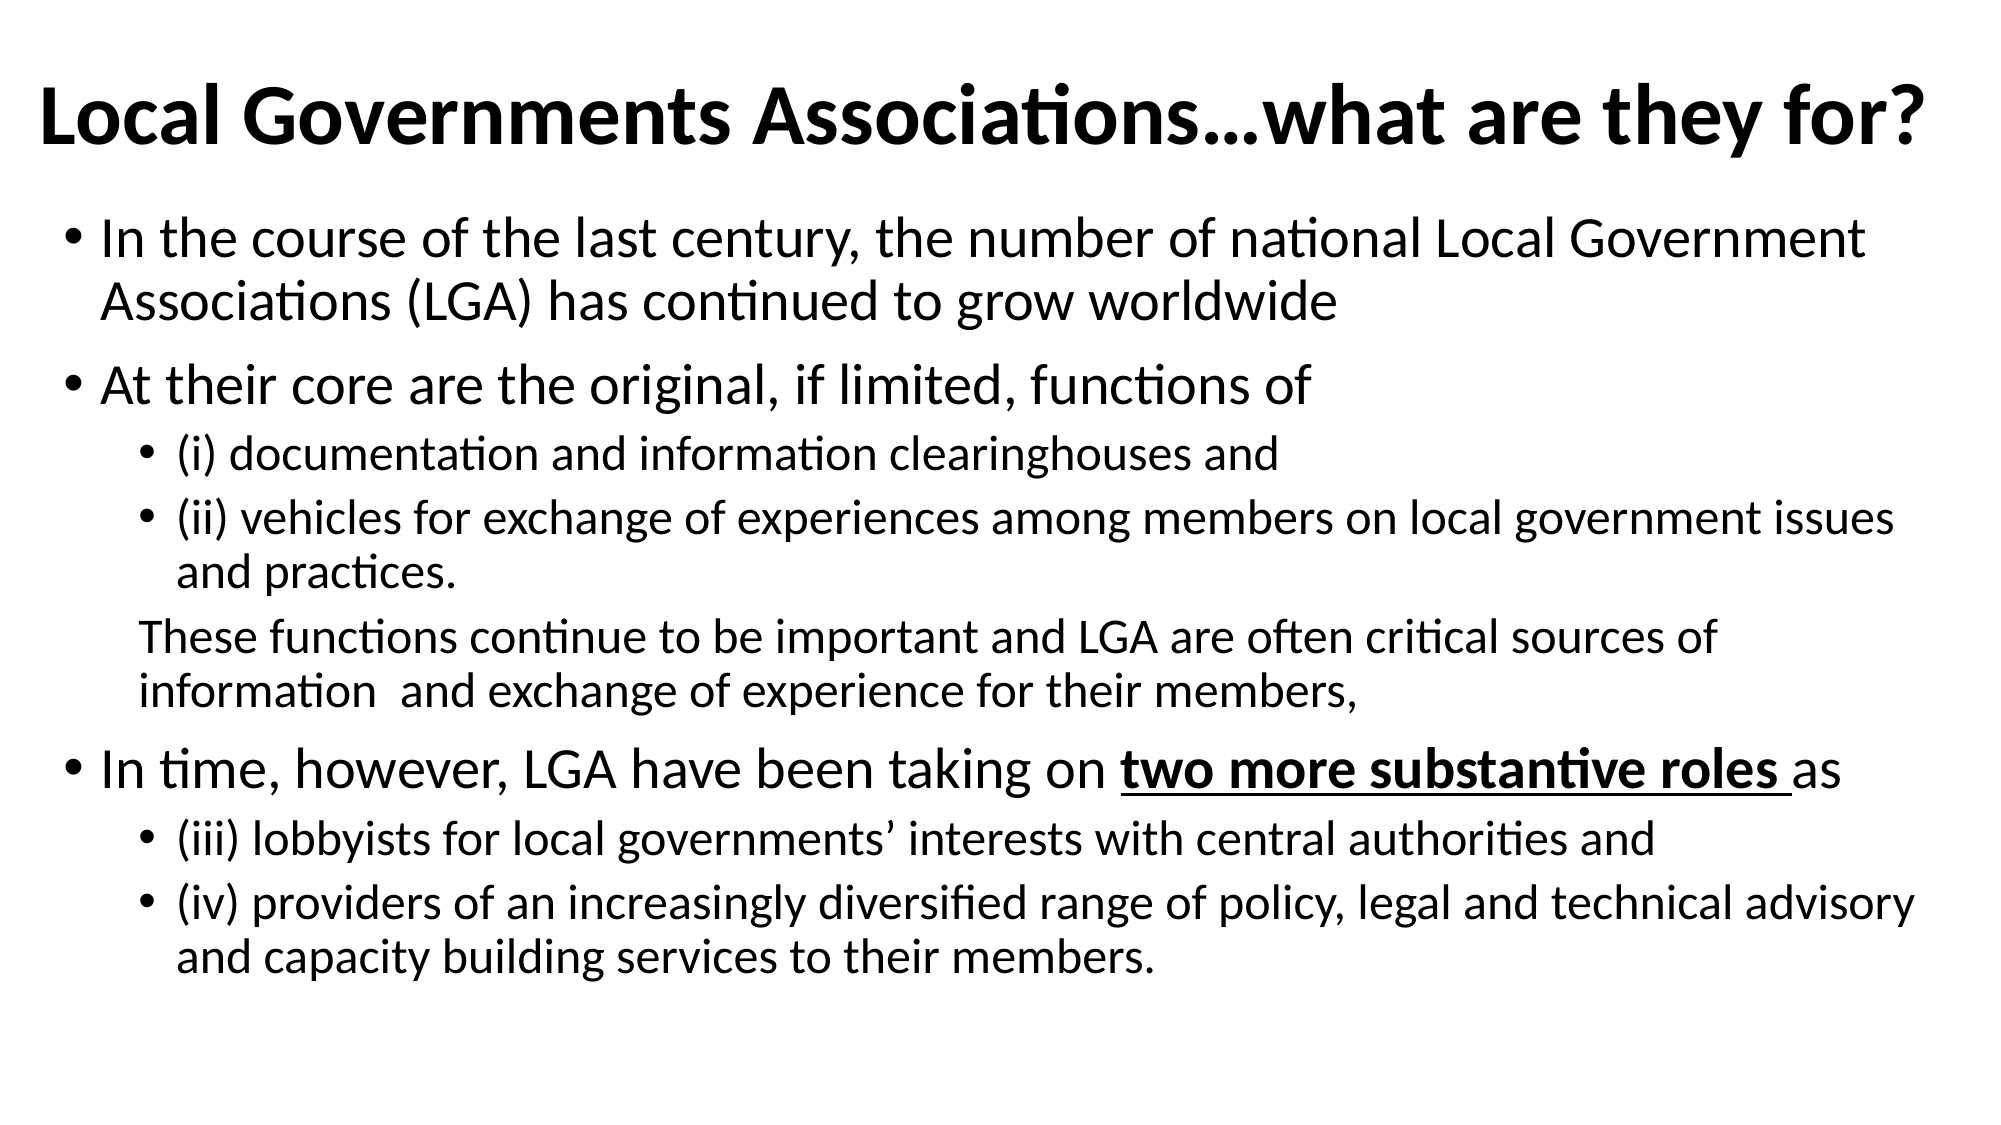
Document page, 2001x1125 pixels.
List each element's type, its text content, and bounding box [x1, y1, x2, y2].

title Local Governments Associations…what are they for? [24, 59, 1949, 278]
list In the course of the last century, the number of national Local Government Associations (LGA) has continued to grow worldwide At their core are the original, if limited, functions of (i) documentation and information clearinghouses and (ii) vehicles for exchange of experiences among members on local government issues and practices. These functions continue to be important and LGA are often critical sources of information and exchange of experience for their members, In time, however, LGA have been taking on two more substantive roles as (iii) lobbyists for local governments’ interests with central authorities and (iv) providers of an increasingly diversified range of policy, legal and technical advisory and capacity building services to their members. [48, 200, 1960, 1085]
